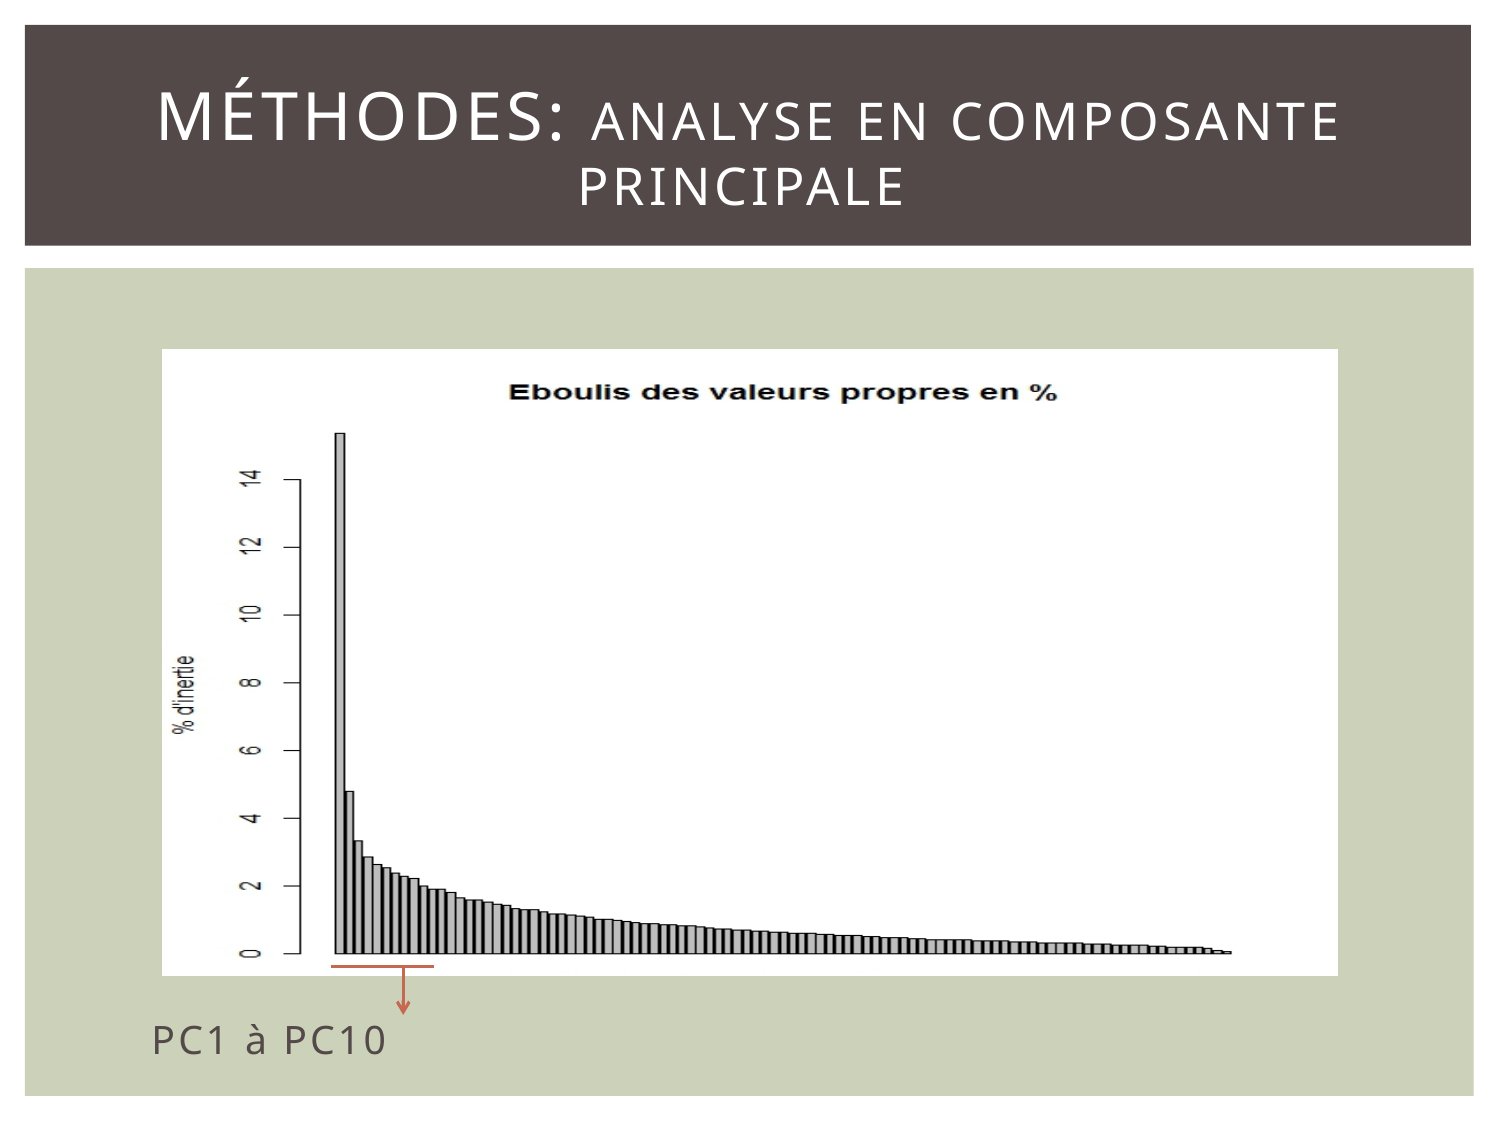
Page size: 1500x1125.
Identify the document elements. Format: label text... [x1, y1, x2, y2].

list PC1 à PC10 [62, 281, 1442, 1076]
picture [161, 348, 1339, 977]
title Méthodes: Analyse en composante principale [62, 58, 1438, 232]
